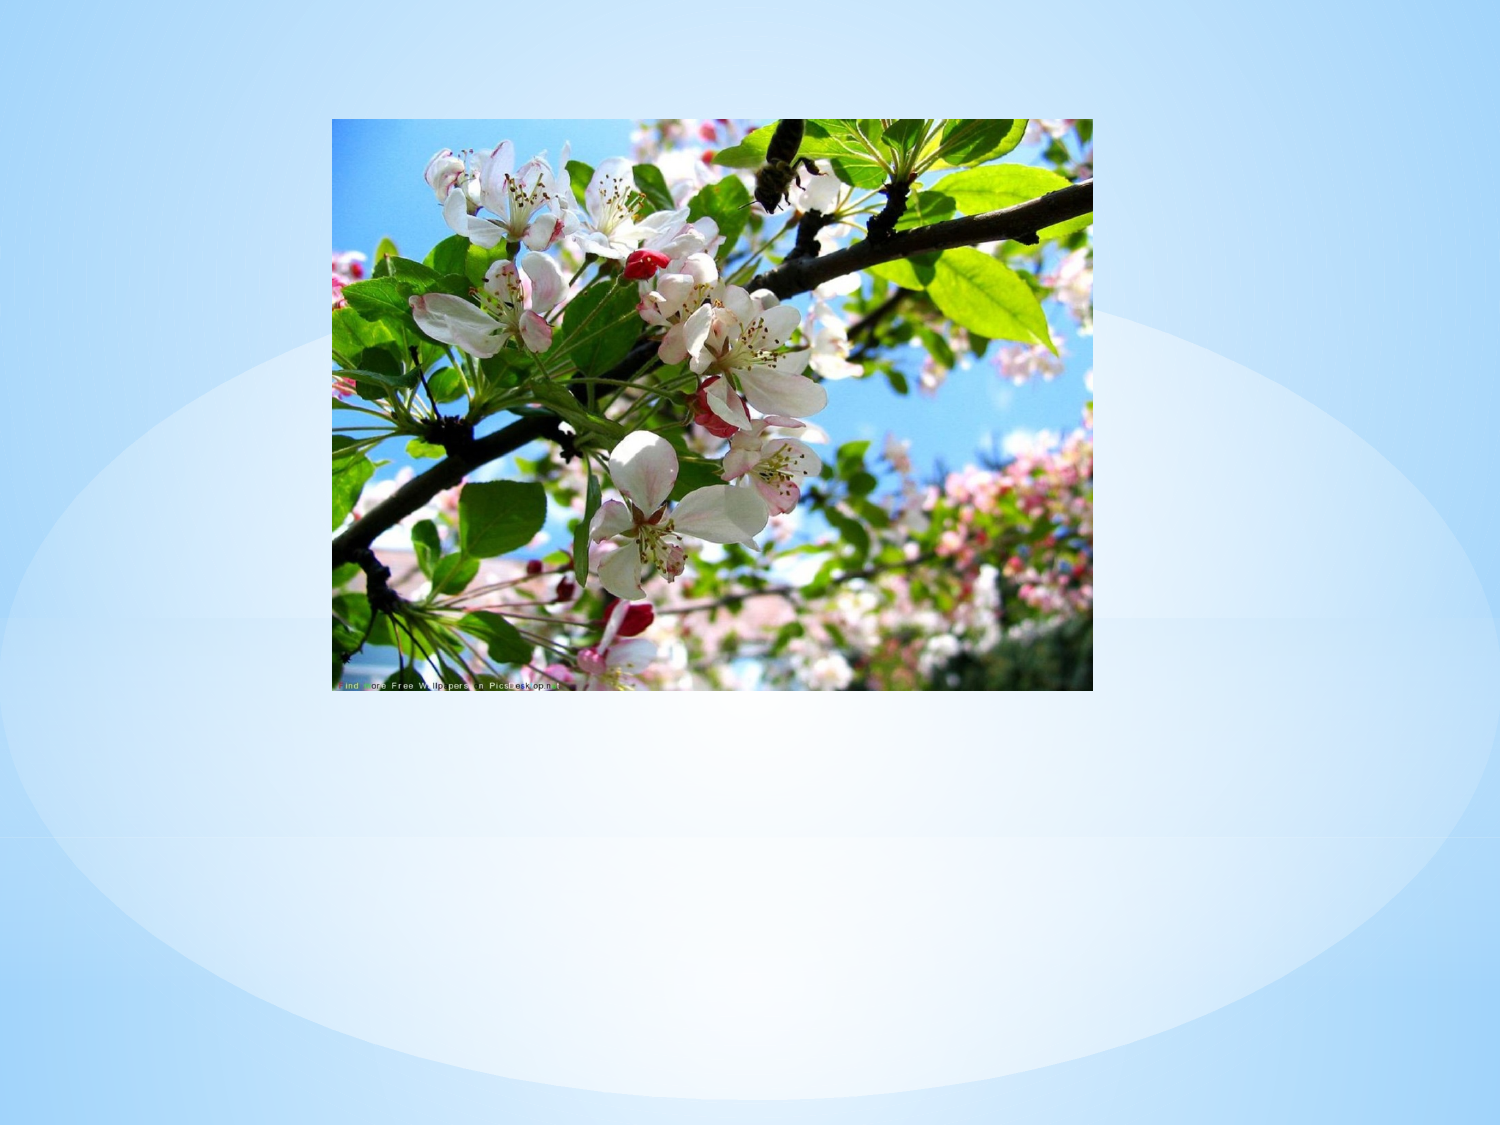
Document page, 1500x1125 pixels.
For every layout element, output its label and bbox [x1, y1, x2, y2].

list [332, 119, 1093, 691]
